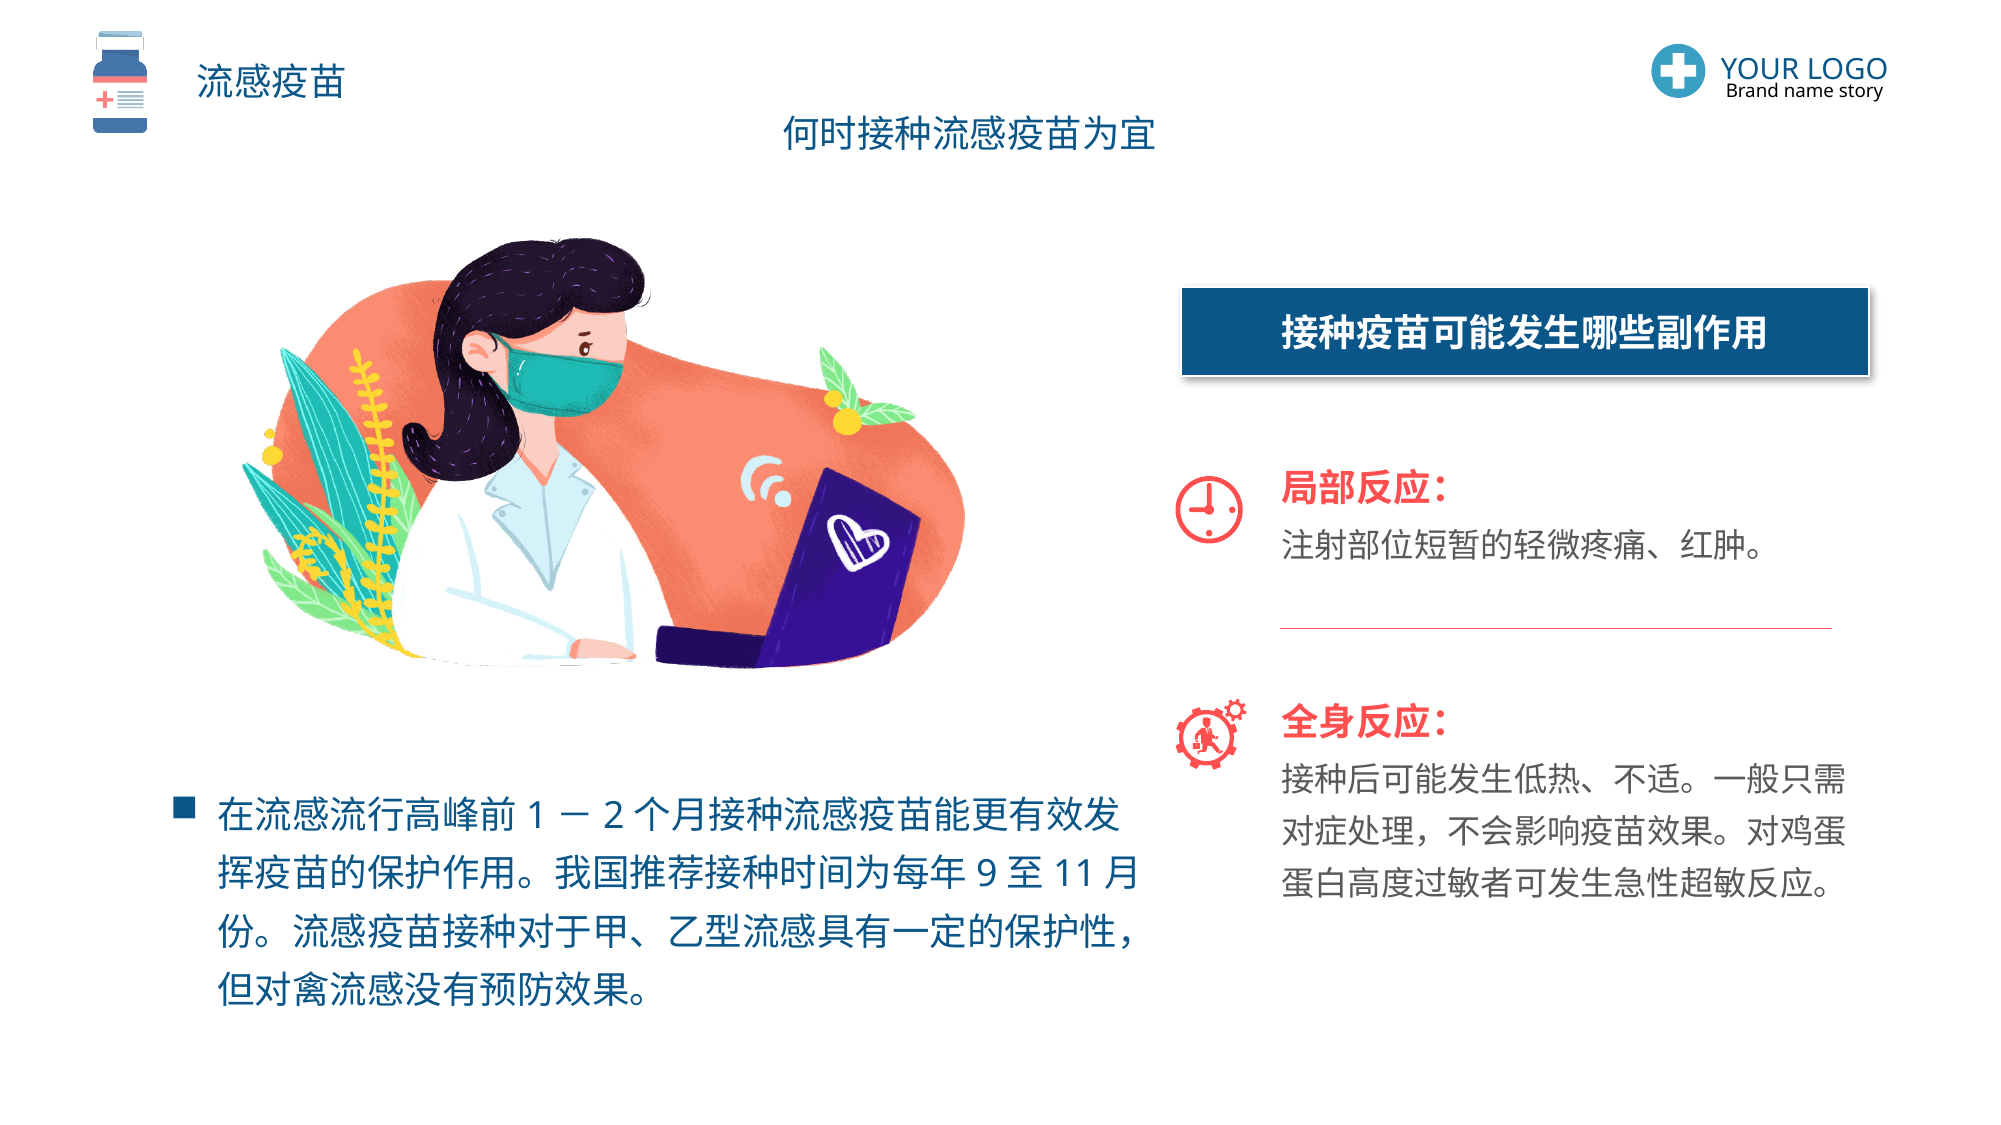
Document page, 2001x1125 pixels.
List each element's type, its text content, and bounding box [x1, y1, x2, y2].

text_box 接种后可能发生低热、不适。一般只需对症处理，不会影响疫苗效果。对鸡蛋蛋白高度过敏者可发生急性超敏反应。 [1266, 739, 1869, 910]
text_box 全身反应： [1266, 677, 1978, 751]
picture [68, 5, 1034, 862]
text_box [1180, 286, 1870, 377]
text_box 接种疫苗可能发生哪些副作用 [1266, 301, 1784, 361]
text_box [1175, 698, 1247, 770]
text_box 在流感流行高峰前1－2个月接种流感疫苗能更有效发挥疫苗的保护作用。我国推荐接种时间为每年9至11月份。流感疫苗接种对于甲、乙型流感具有一定的保护性，但对禽流感没有预防效果。 [155, 769, 1166, 1019]
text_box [1651, 35, 1935, 110]
text_box 注射部位短暂的轻微疼痛、红肿。 [1266, 504, 1978, 572]
text_box [1175, 476, 1243, 544]
text_box 何时接种流感疫苗为宜 [1034, 104, 1315, 161]
text_box 局部反应： [1266, 442, 1978, 504]
